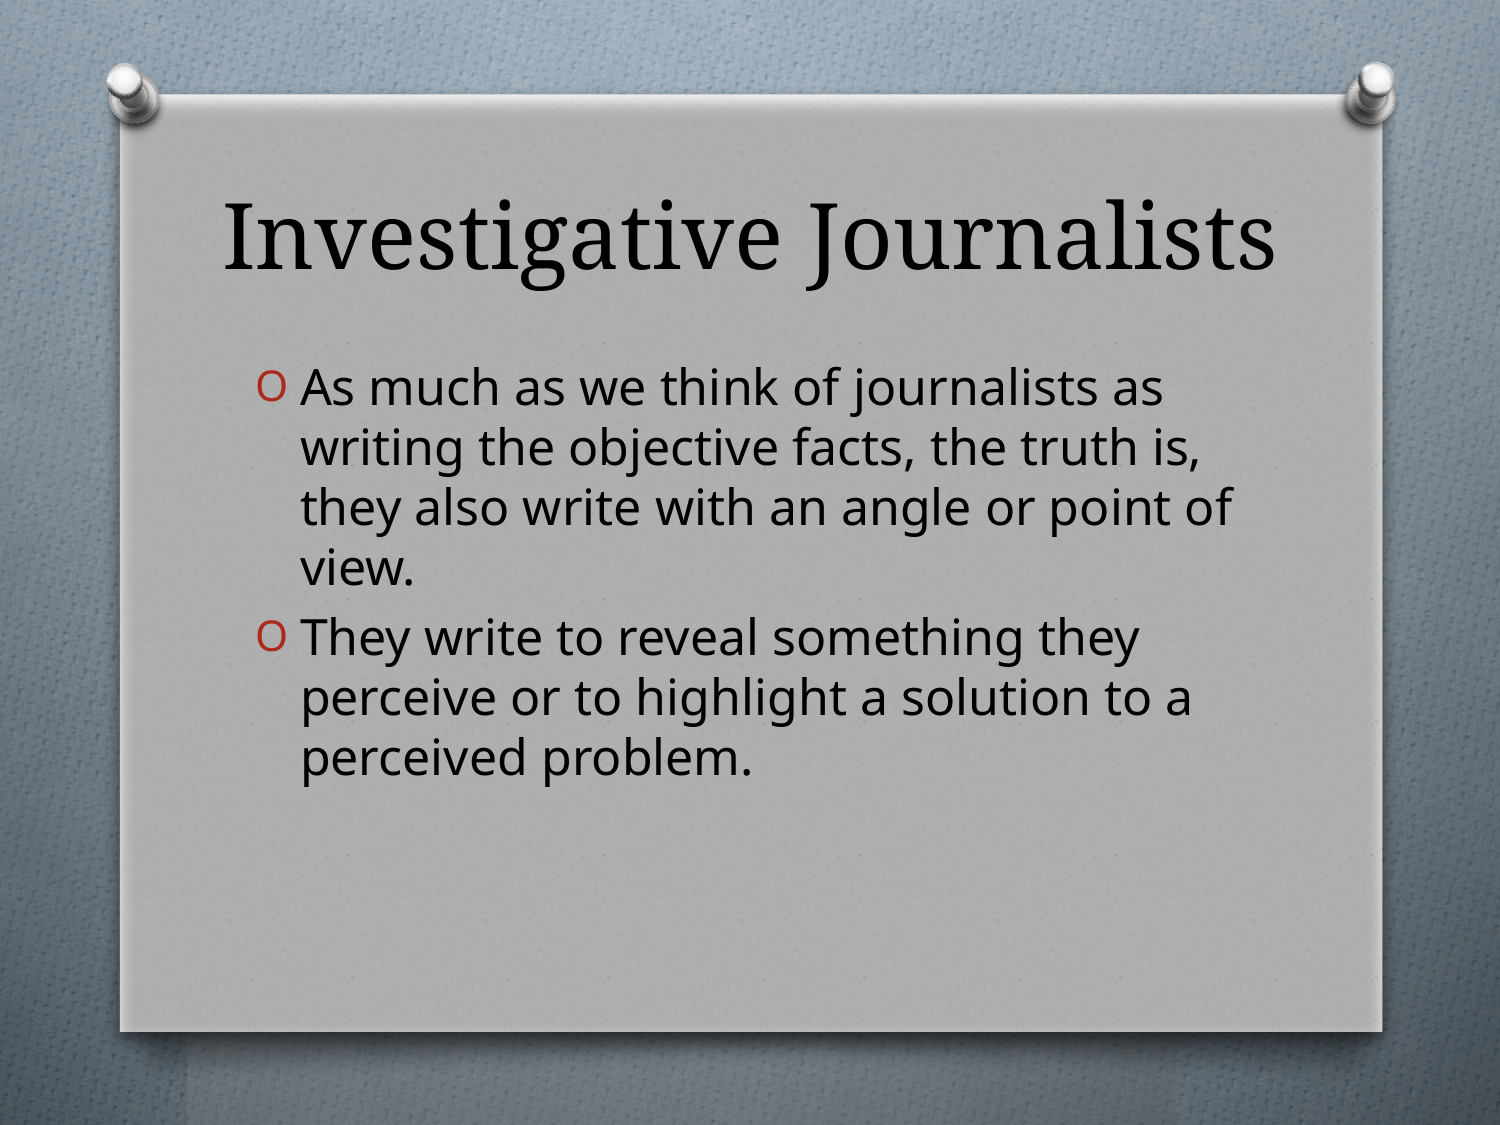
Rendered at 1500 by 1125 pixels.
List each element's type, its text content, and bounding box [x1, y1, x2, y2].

title Investigative Journalists [179, 134, 1323, 332]
picture [1317, 35, 1439, 156]
picture [75, 29, 198, 153]
list As much as we think of journalists as writing the objective facts, the truth is, they also write with an angle or point of view. They write to reveal something they perceive or to highlight a solution to a perceived problem. [240, 347, 1257, 939]
